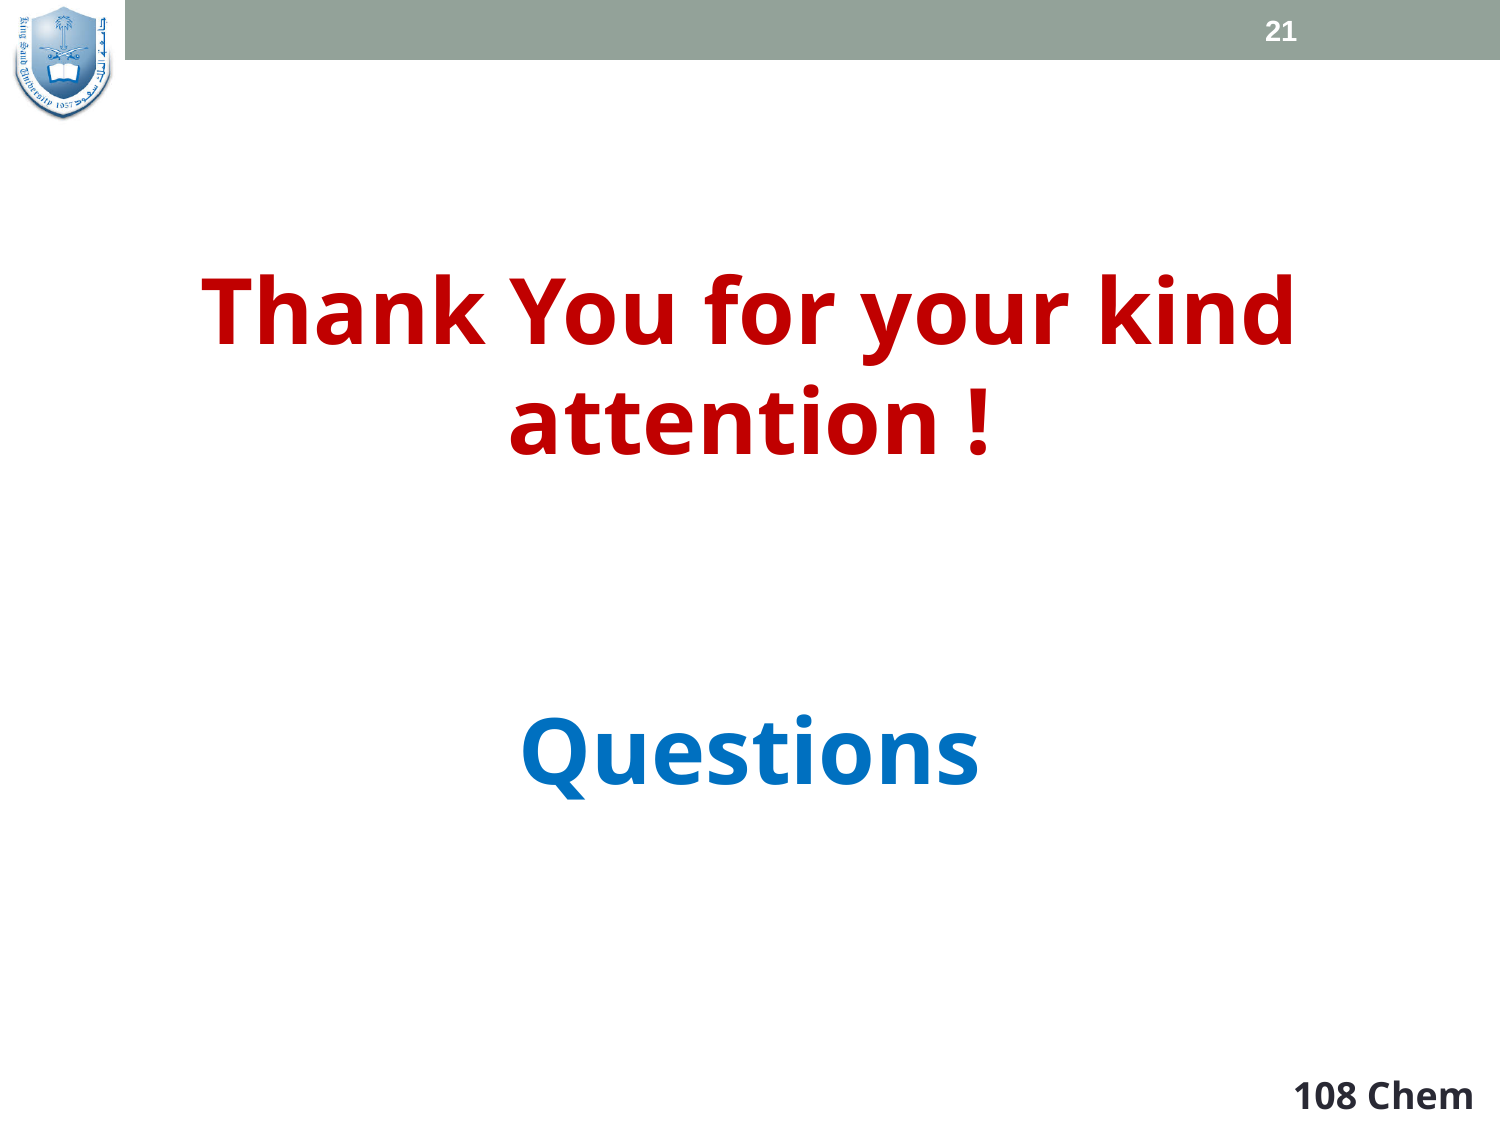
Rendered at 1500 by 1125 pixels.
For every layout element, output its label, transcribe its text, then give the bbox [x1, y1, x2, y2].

text_box 108 Chem [1278, 1064, 1490, 1125]
picture [0, 0, 126, 126]
slide_number 21 [1250, 3, 1425, 57]
list Thank You for your kind attention ! Questions [75, 125, 1425, 1063]
